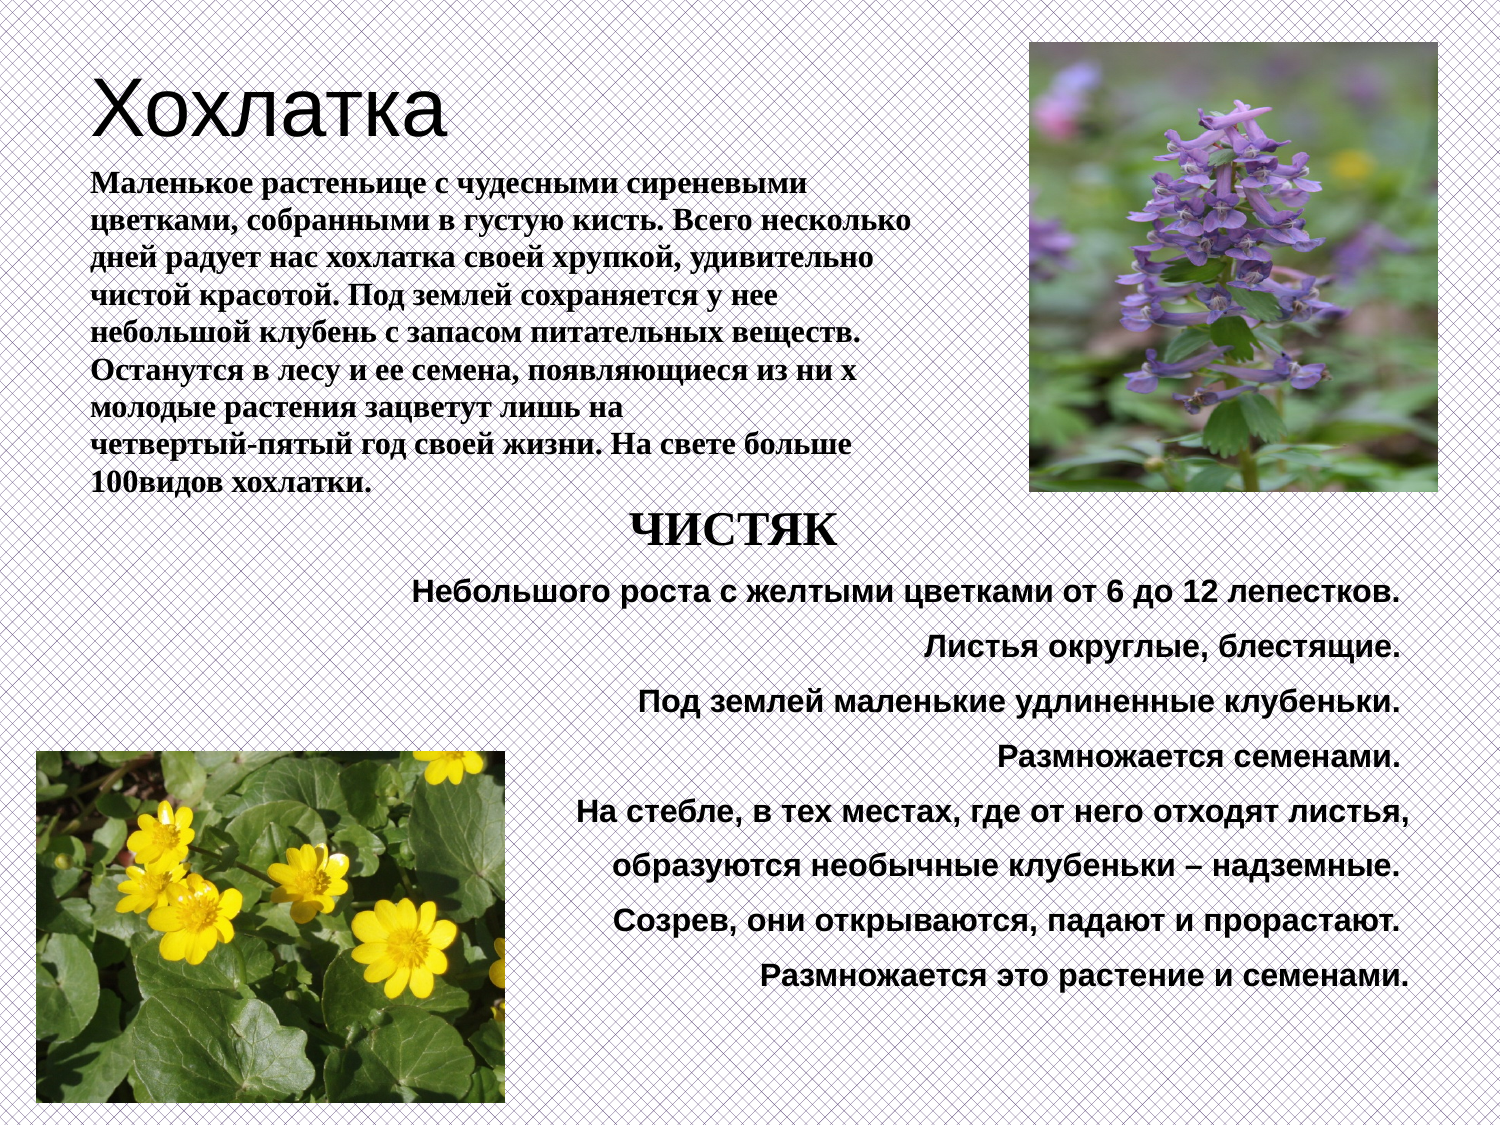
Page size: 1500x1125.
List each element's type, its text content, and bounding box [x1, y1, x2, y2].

picture [35, 751, 505, 1103]
list Маленькое растеньице с чудесными сиреневыми цветками, собранными в густую кисть. Всего несколько дней радует нас хохлатка своей хрупкой, удивительно чистой красотой. Под землей сохраняется у нее небольшой клубень с запасом питательных веществ. Останутся в лесу и ее семена, появляющиеся из ни х молодые растения зацветут лишь на четвертый-пятый год своей жизни. На свете больше 100видов хохлатки. ЧИСТЯК Небольшого роста с желтыми цветками от 6 до 12 лепестков. Листья округлые, блестящие. Под землей маленькие удлиненные клубеньки. Размножается семенами. На стебле, в тех местах, где от него отходят листья, образуются необычные клубеньки – надземные. Созрев, они открываются, падают и прорастают. Размножается это растение и семенами. [75, 160, 1425, 1005]
title Хохлатка [75, 45, 1025, 160]
picture [1029, 42, 1439, 492]
